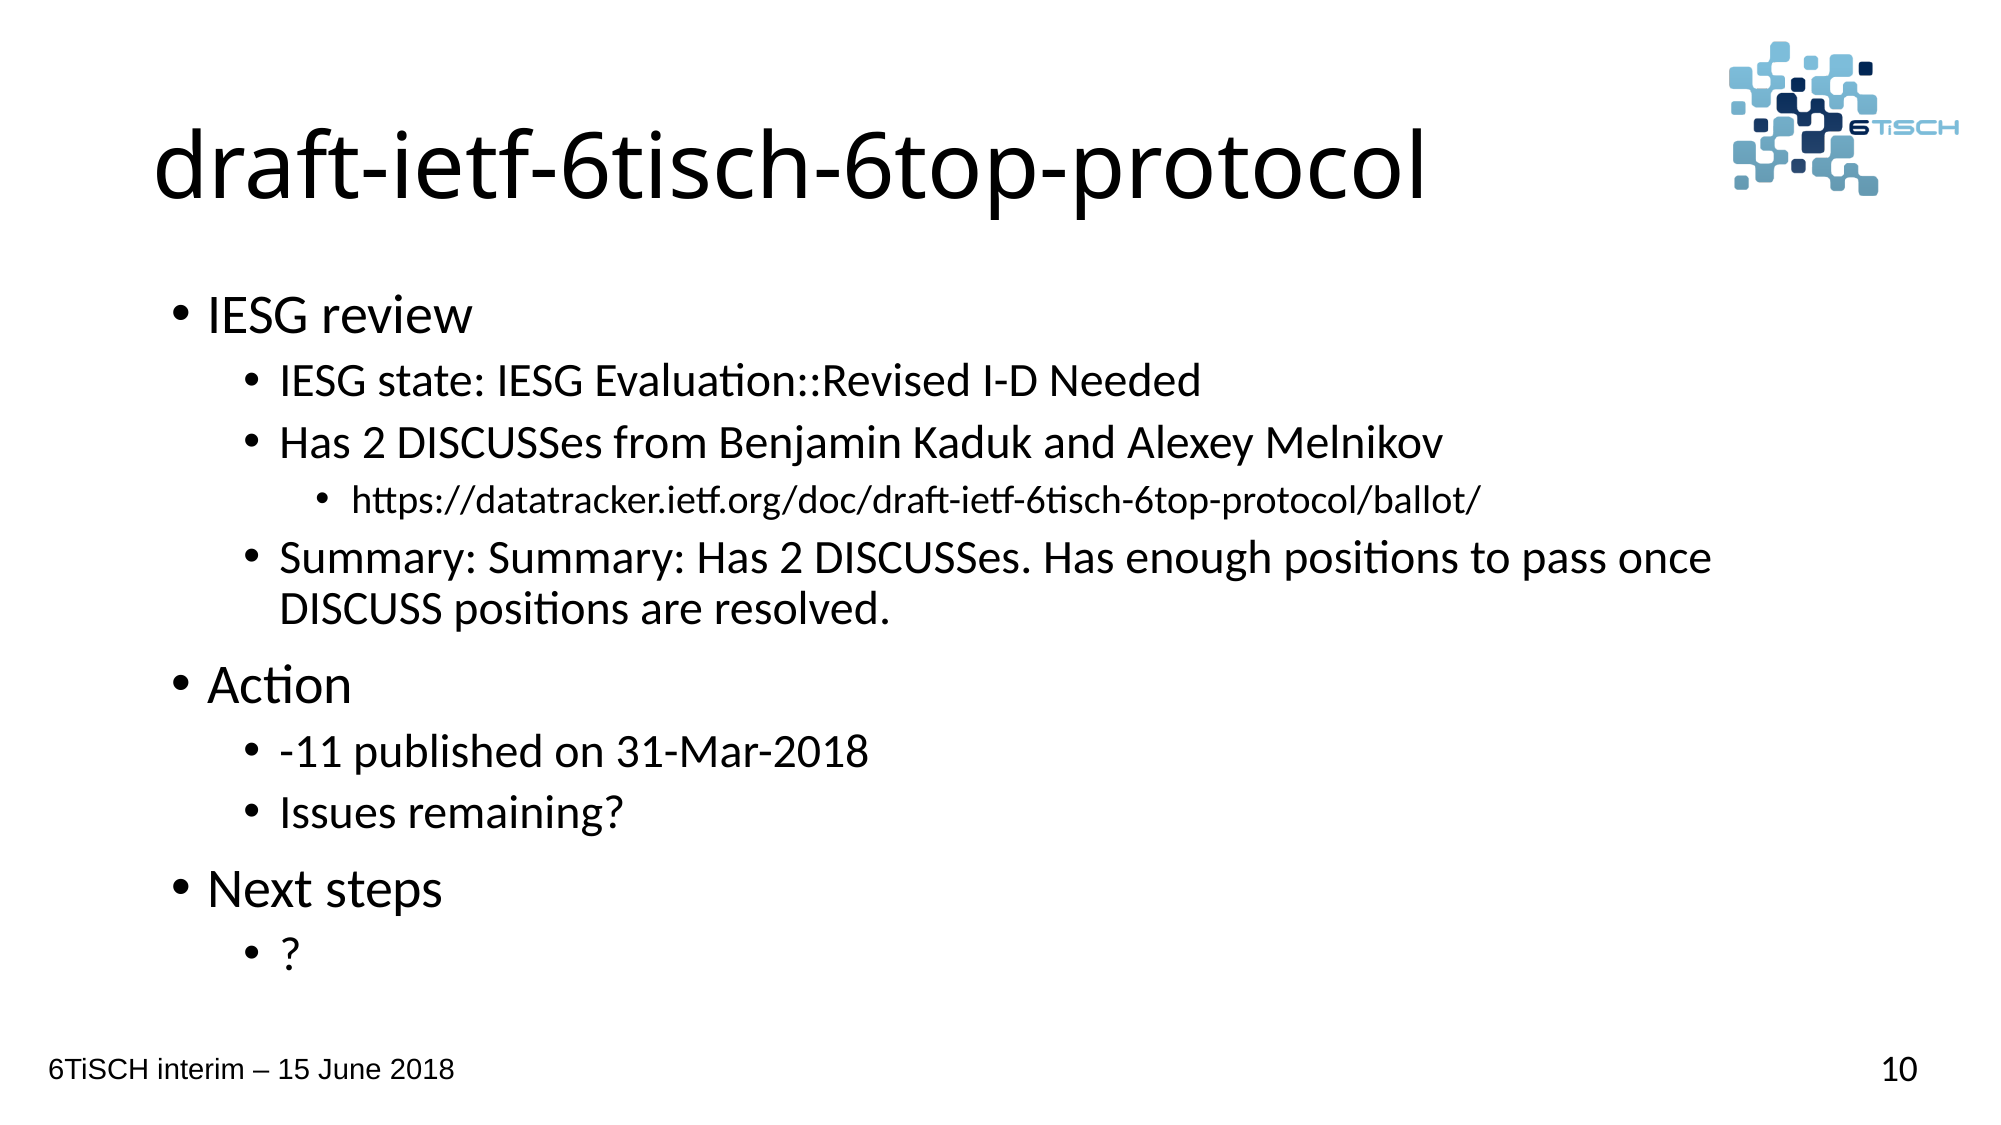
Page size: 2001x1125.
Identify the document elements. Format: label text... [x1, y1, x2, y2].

title draft-ietf-6tisch-6top-protocol [137, 59, 1863, 278]
slide_number 10 [1482, 1036, 1933, 1097]
picture [1725, 37, 1963, 200]
list IESG review IESG state: IESG Evaluation::Revised I-D Needed Has 2 DISCUSSes from Benjamin Kaduk and Alexey Melnikov https://datatracker.ietf.org/doc/draft-ietf-6tisch-6top-protocol/ballot/ Summary: Summary: Has 2 DISCUSSes. Has enough positions to pass once DISCUSS positions are resolved. Action -11 published on 31-Mar-2018 Issues remaining? Next steps ? [156, 277, 1882, 992]
